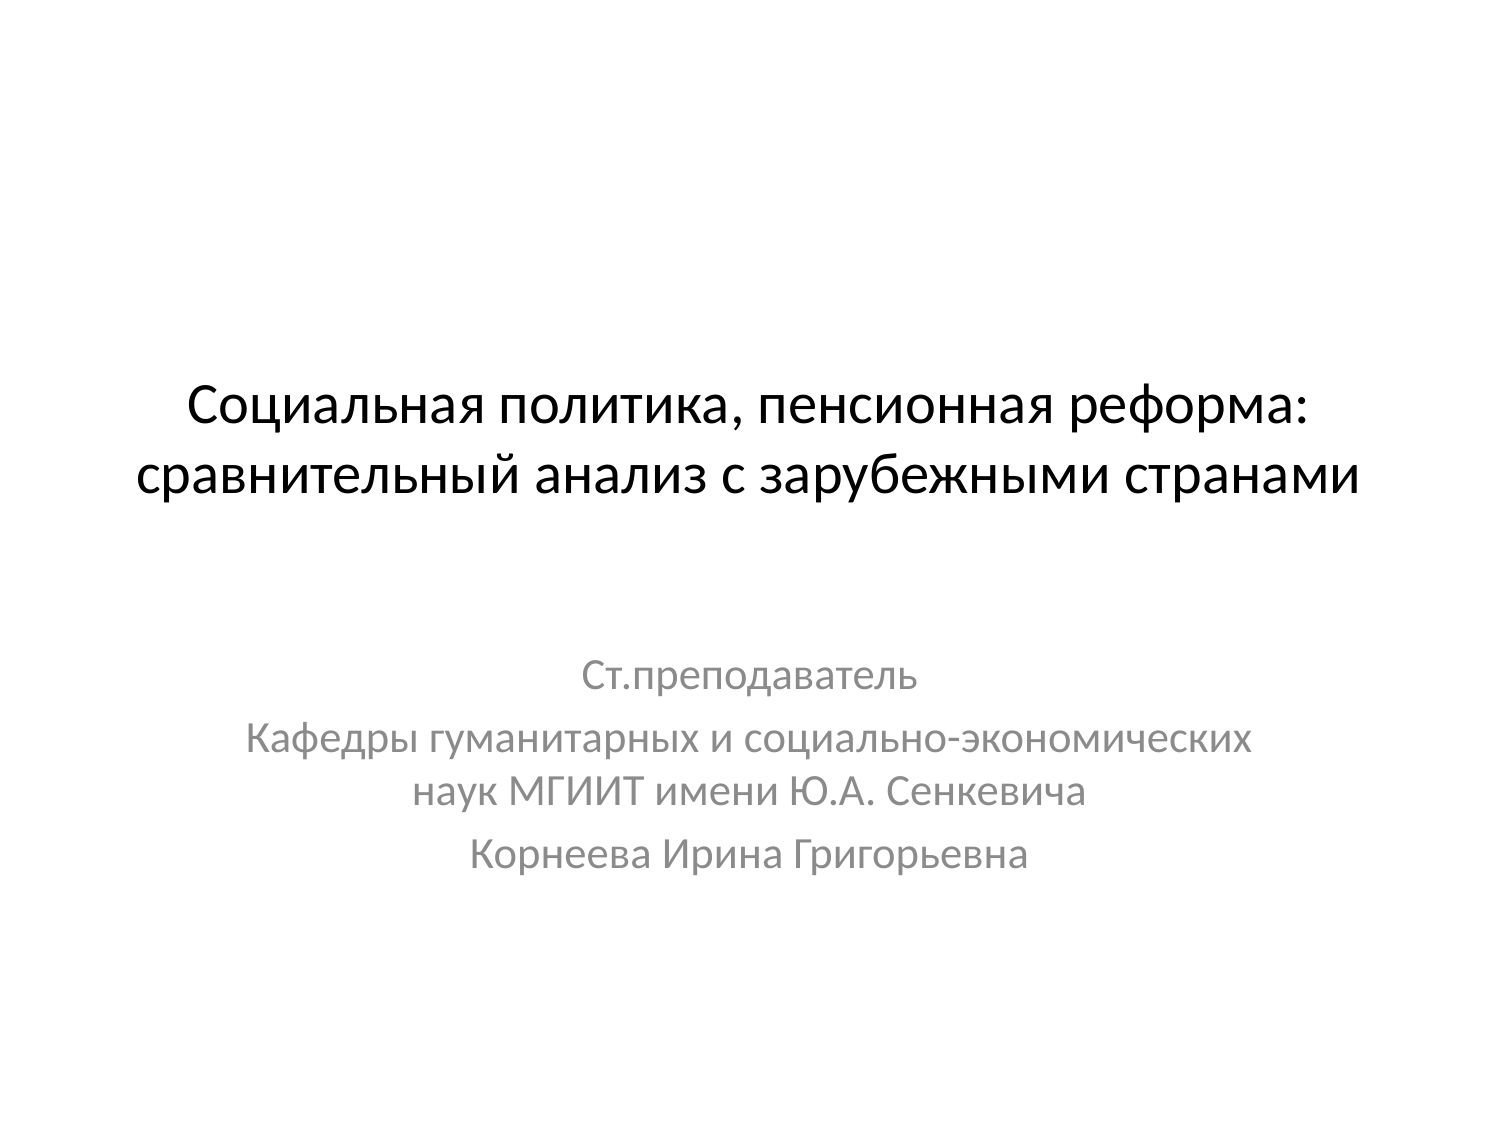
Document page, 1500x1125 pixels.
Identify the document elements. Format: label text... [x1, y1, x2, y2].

title Социальная политика, пенсионная реформа: сравнительный анализ с зарубежными странами [112, 349, 1388, 591]
subtitle Ст.преподаватель Кафедры гуманитарных и социально-экономических наук МГИИТ имени Ю.А. Сенкевича Корнеева Ирина Григорьевна [225, 637, 1275, 925]
